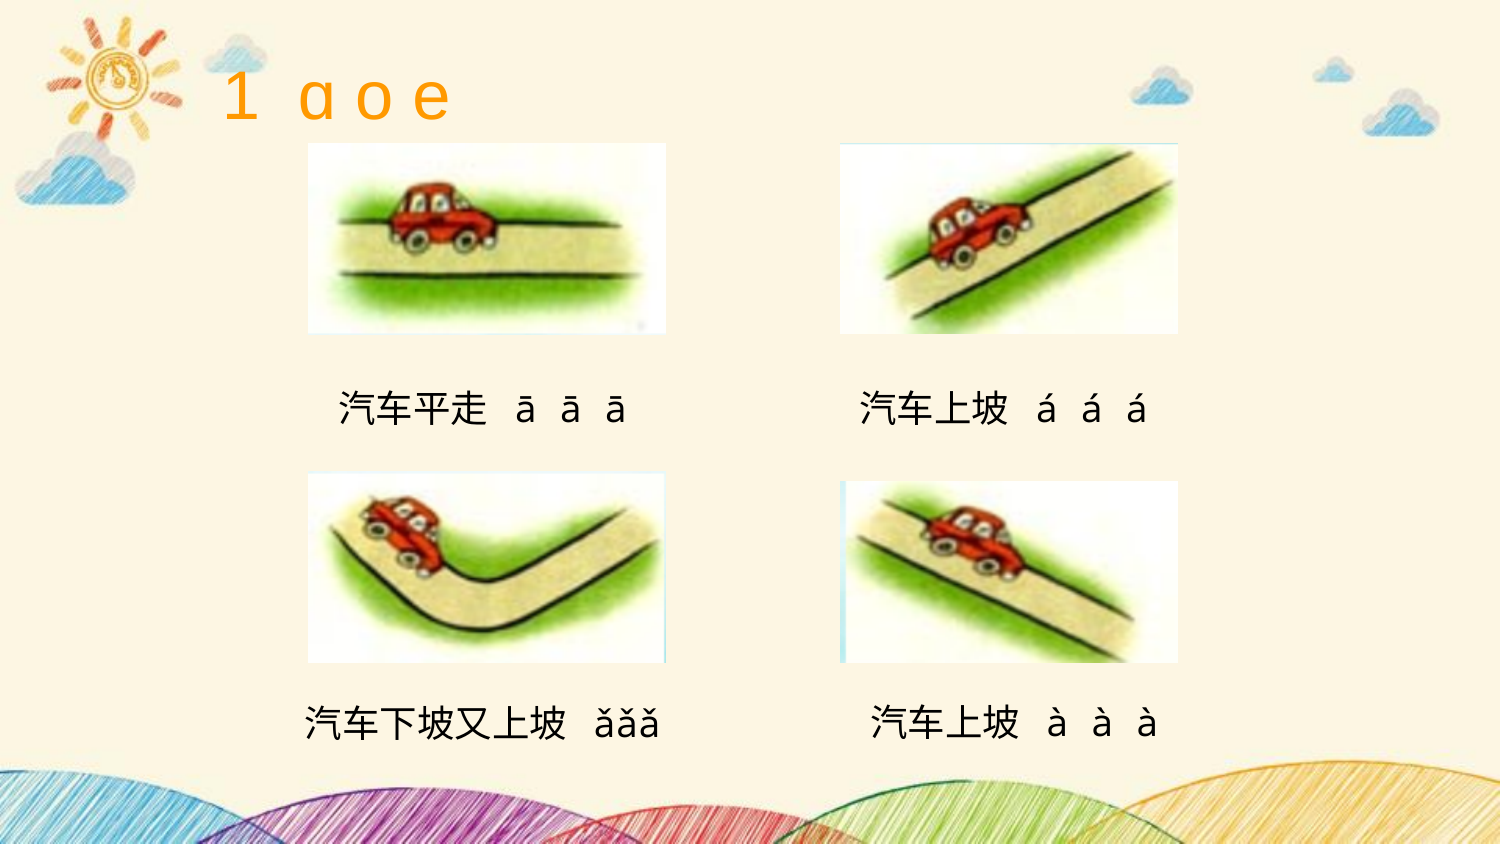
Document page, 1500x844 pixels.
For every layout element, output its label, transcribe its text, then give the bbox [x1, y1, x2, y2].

text_box 1 ɑ o e [210, 44, 822, 139]
text_box 汽车下坡又上坡 ǎǎǎ [293, 694, 672, 751]
text_box 汽车平走 ā ā ā [327, 379, 639, 436]
text_box 汽车上坡 á á á [848, 379, 1160, 436]
picture [0, 0, 1500, 844]
text_box 汽车上坡 à à à [858, 693, 1170, 750]
